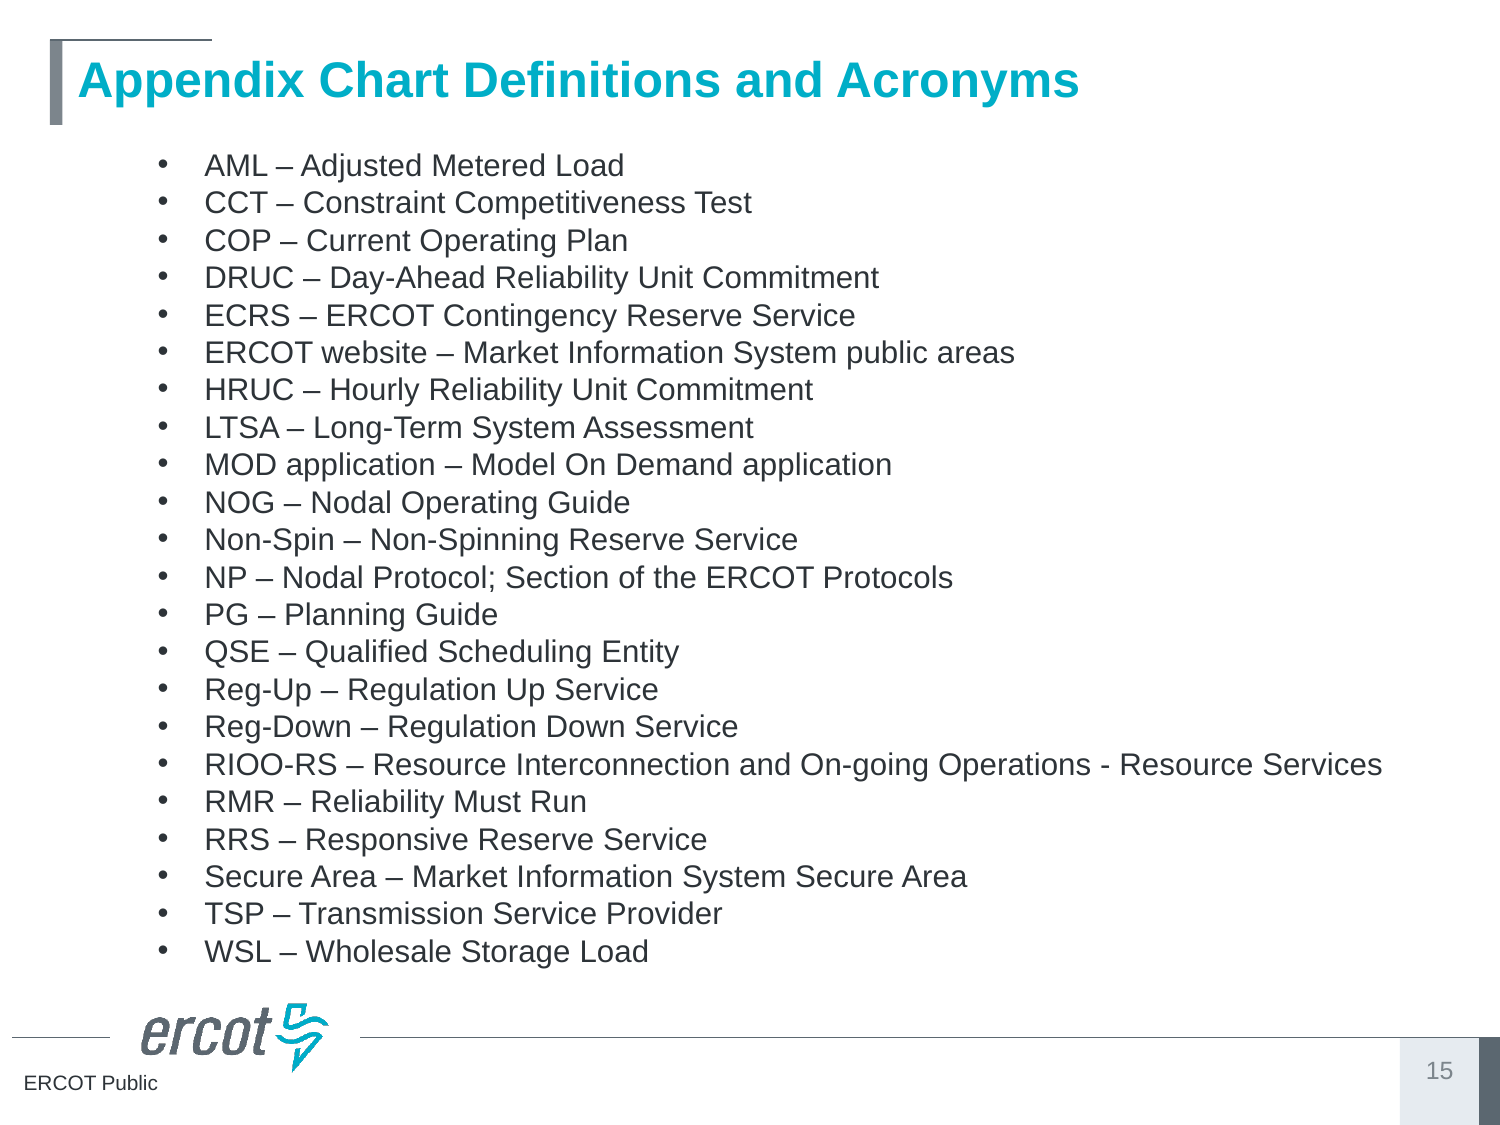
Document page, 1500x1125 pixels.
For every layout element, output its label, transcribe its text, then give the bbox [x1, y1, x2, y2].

title Appendix Chart Definitions and Acronyms [62, 39, 1450, 125]
slide_number 15 [1400, 1051, 1480, 1088]
list AML – Adjusted Metered Load CCT – Constraint Competitiveness Test COP – Current Operating Plan DRUC – Day-Ahead Reliability Unit Commitment ECRS – ERCOT Contingency Reserve Service ERCOT website – Market Information System public areas HRUC – Hourly Reliability Unit Commitment LTSA – Long-Term System Assessment MOD application – Model On Demand application NOG – Nodal Operating Guide Non-Spin – Non-Spinning Reserve Service NP – Nodal Protocol; Section of the ERCOT Protocols PG – Planning Guide QSE – Qualified Scheduling Entity Reg-Up – Regulation Up Service Reg-Down – Regulation Down Service RIOO-RS – Resource Interconnection and On-going Operations - Resource Services RMR – Reliability Must Run RRS – Responsive Reserve Service Secure Area – Market Information System Secure Area TSP – Transmission Service Provider WSL – Wholesale Storage Load [112, 99, 1480, 929]
picture [137, 999, 332, 1075]
